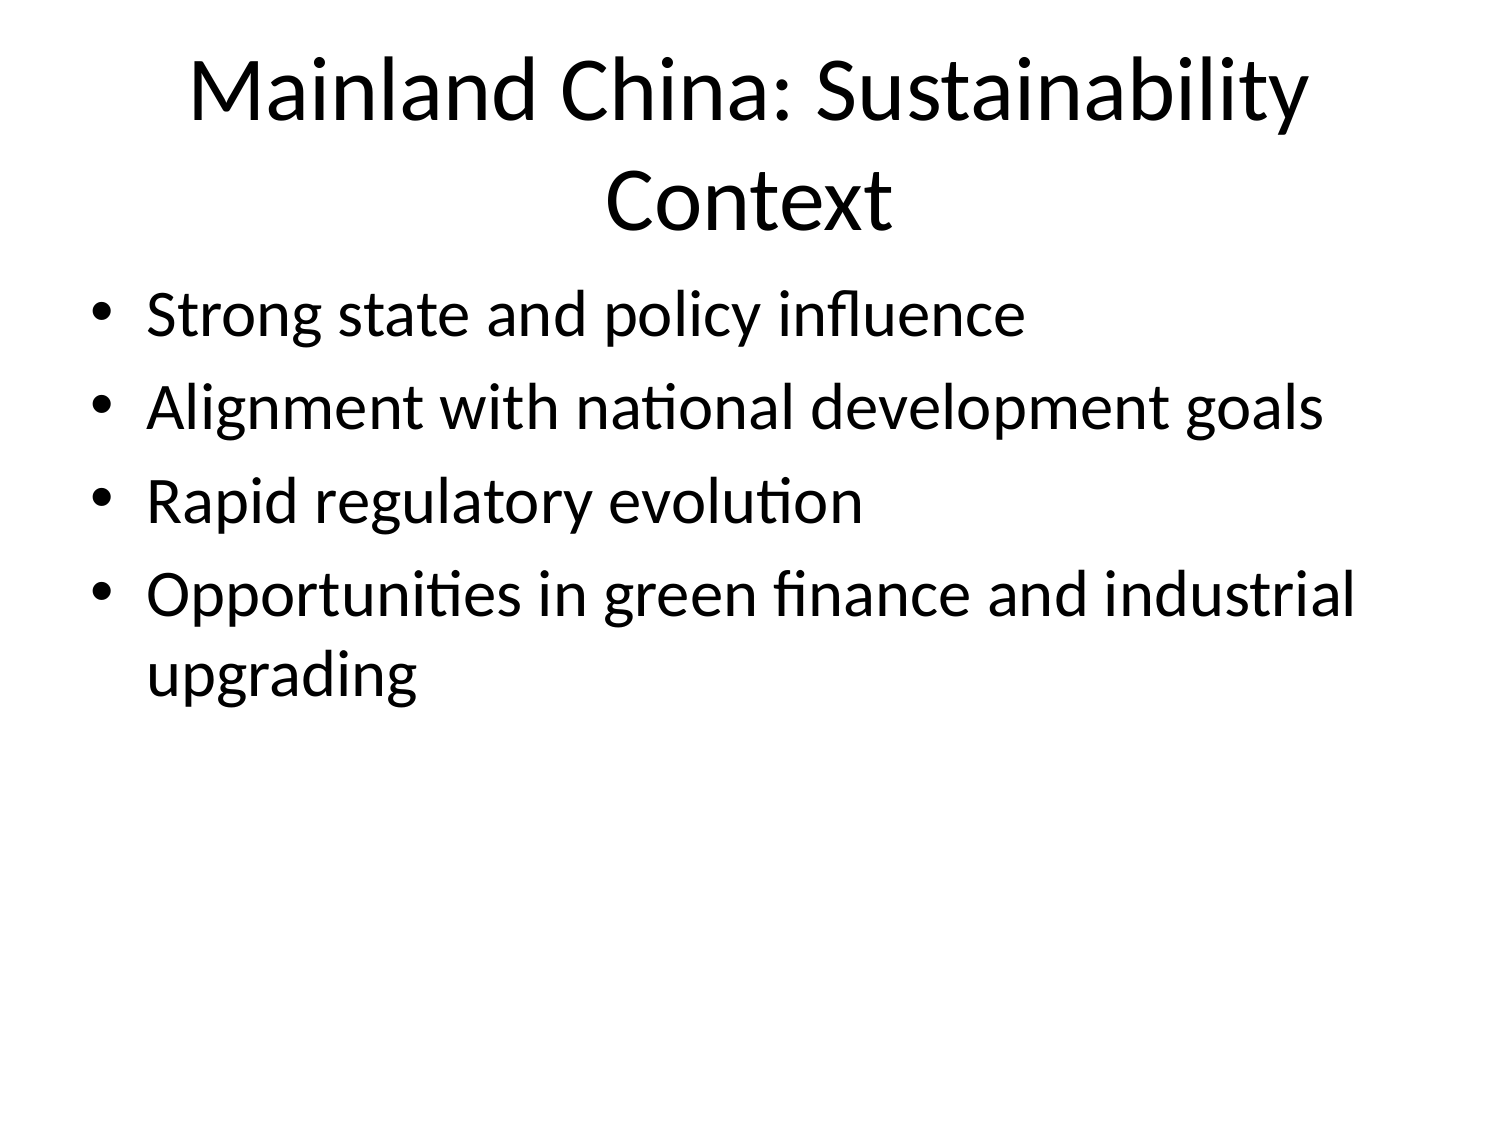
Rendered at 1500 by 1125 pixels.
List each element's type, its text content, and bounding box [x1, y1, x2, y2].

list Strong state and policy influence Alignment with national development goals Rapid regulatory evolution Opportunities in green finance and industrial upgrading [75, 262, 1425, 1005]
title Mainland China: Sustainability Context [75, 45, 1425, 233]
